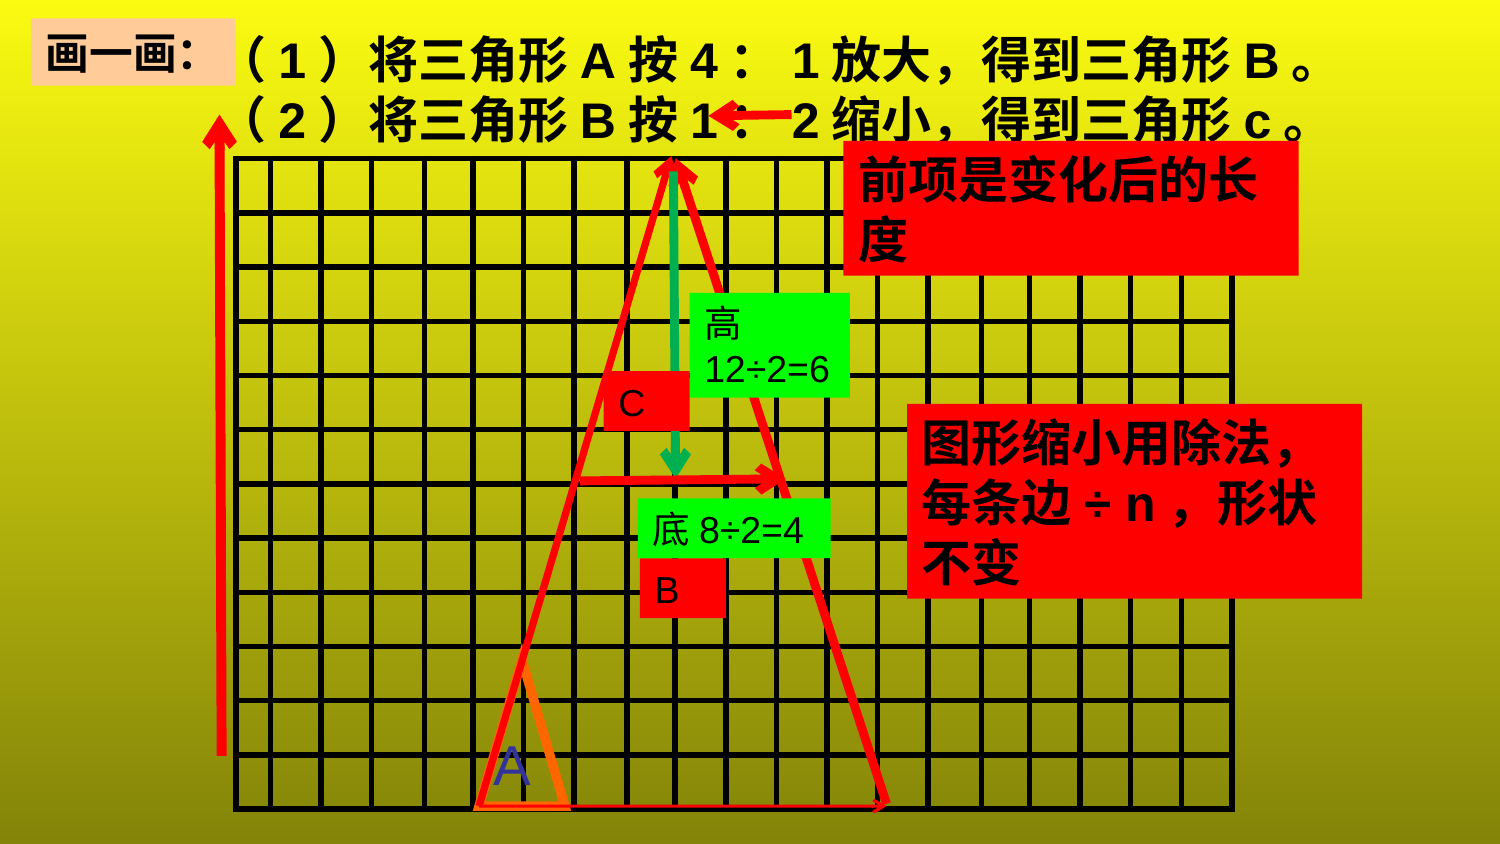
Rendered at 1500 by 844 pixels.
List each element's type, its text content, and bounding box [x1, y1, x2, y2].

table_cell [887, 378, 925, 427]
table_cell [239, 487, 268, 535]
table_cell [931, 324, 979, 373]
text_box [907, 403, 1363, 599]
table_cell [1083, 324, 1128, 373]
table_cell [984, 324, 1027, 373]
table_cell [239, 378, 268, 427]
table_cell [984, 378, 1027, 403]
table_cell [374, 270, 422, 319]
table_cell [324, 432, 369, 481]
table_cell [273, 487, 318, 535]
table_cell [273, 270, 318, 319]
table_cell [324, 758, 369, 806]
table_cell [1133, 703, 1179, 752]
table_cell [273, 324, 318, 373]
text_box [478, 155, 672, 806]
table_cell [1032, 758, 1077, 806]
table_cell [324, 270, 369, 319]
table_cell [239, 703, 268, 752]
table_cell [984, 758, 1027, 806]
table_cell [1184, 378, 1229, 403]
table_cell [273, 432, 318, 481]
table_cell [239, 324, 268, 373]
table_cell [374, 487, 422, 535]
table_cell [1032, 703, 1077, 752]
table_cell [239, 758, 268, 806]
table_cell [887, 703, 925, 752]
table_cell [887, 595, 925, 644]
table_cell [324, 649, 369, 698]
table_cell [374, 324, 422, 373]
table_cell [374, 541, 422, 590]
table_cell [887, 432, 907, 481]
table_cell [374, 758, 422, 806]
table_cell [931, 649, 979, 698]
table_cell [374, 378, 422, 427]
table_cell [374, 216, 422, 264]
table_cell [887, 649, 925, 698]
table_cell [273, 541, 318, 590]
table_cell [1083, 703, 1128, 752]
table_cell [273, 595, 318, 644]
table_cell [427, 487, 470, 535]
table_cell [1133, 649, 1179, 698]
table_cell [427, 216, 470, 264]
table_cell [273, 216, 318, 264]
table_cell [887, 487, 907, 535]
table_cell [1133, 276, 1179, 319]
table_cell [1083, 276, 1128, 319]
table_cell [324, 595, 369, 644]
table_cell [1184, 758, 1229, 806]
table_cell [1083, 649, 1128, 698]
table_cell [427, 541, 470, 590]
table_cell [239, 649, 268, 698]
table_cell [1184, 324, 1229, 373]
table_cell [324, 378, 369, 427]
table_cell [1184, 276, 1229, 319]
table_cell [273, 758, 318, 806]
table_cell [1032, 649, 1077, 698]
table_cell [1032, 378, 1077, 403]
table_cell [931, 758, 979, 806]
table_cell [1032, 599, 1077, 644]
table_cell [931, 276, 979, 319]
table_cell [887, 276, 925, 319]
table_cell [239, 432, 268, 481]
table_cell [1184, 649, 1229, 698]
table_cell [427, 703, 470, 752]
table_cell [239, 595, 268, 644]
table_cell [239, 270, 268, 319]
text_box （1）将三角形A按4：1放大，得到三角形B。 （2）将三角形B按1：2缩小，得到三角形c。 [201, 20, 1357, 156]
table_cell [984, 276, 1027, 319]
table_cell [1133, 324, 1179, 373]
table_cell [273, 703, 318, 752]
table_header [239, 161, 268, 210]
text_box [579, 140, 1299, 804]
table_cell [324, 703, 369, 752]
table_cell [984, 703, 1027, 752]
table_cell [273, 378, 318, 427]
table_cell [427, 432, 470, 481]
table_cell [1032, 324, 1077, 373]
table_cell [931, 599, 979, 644]
table_cell [239, 216, 268, 264]
table_cell [1133, 758, 1179, 806]
text_box 画一画： [30, 18, 236, 86]
table_cell [239, 541, 268, 590]
table_cell [324, 487, 369, 535]
table_cell [984, 649, 1027, 698]
table_cell [374, 432, 422, 481]
table_header [324, 161, 369, 210]
table_cell [374, 703, 422, 752]
table_header [273, 161, 318, 210]
table_cell [931, 703, 979, 752]
table_cell [1083, 599, 1128, 644]
table_header [427, 161, 470, 210]
table_cell [374, 595, 422, 644]
table_cell [427, 595, 470, 644]
table_cell [324, 541, 369, 590]
table_cell [1133, 378, 1179, 403]
table_cell [1083, 758, 1128, 806]
table_cell [324, 324, 369, 373]
table_cell [1032, 276, 1077, 319]
table_cell [1083, 378, 1128, 403]
table_cell [427, 758, 470, 806]
table_cell [427, 378, 470, 427]
table_cell [427, 324, 470, 373]
table_cell [1184, 703, 1229, 752]
table_cell [1184, 599, 1229, 644]
table_cell [324, 216, 369, 264]
table_cell [887, 541, 907, 590]
table_cell [427, 649, 470, 698]
table_cell [1133, 599, 1179, 644]
table_header [374, 161, 422, 210]
table_cell [887, 324, 925, 373]
table_cell [886, 758, 925, 806]
table_cell [374, 649, 422, 698]
table_cell [931, 378, 979, 403]
table_cell [427, 270, 470, 319]
table_cell [273, 649, 318, 698]
table_cell [984, 599, 1027, 644]
